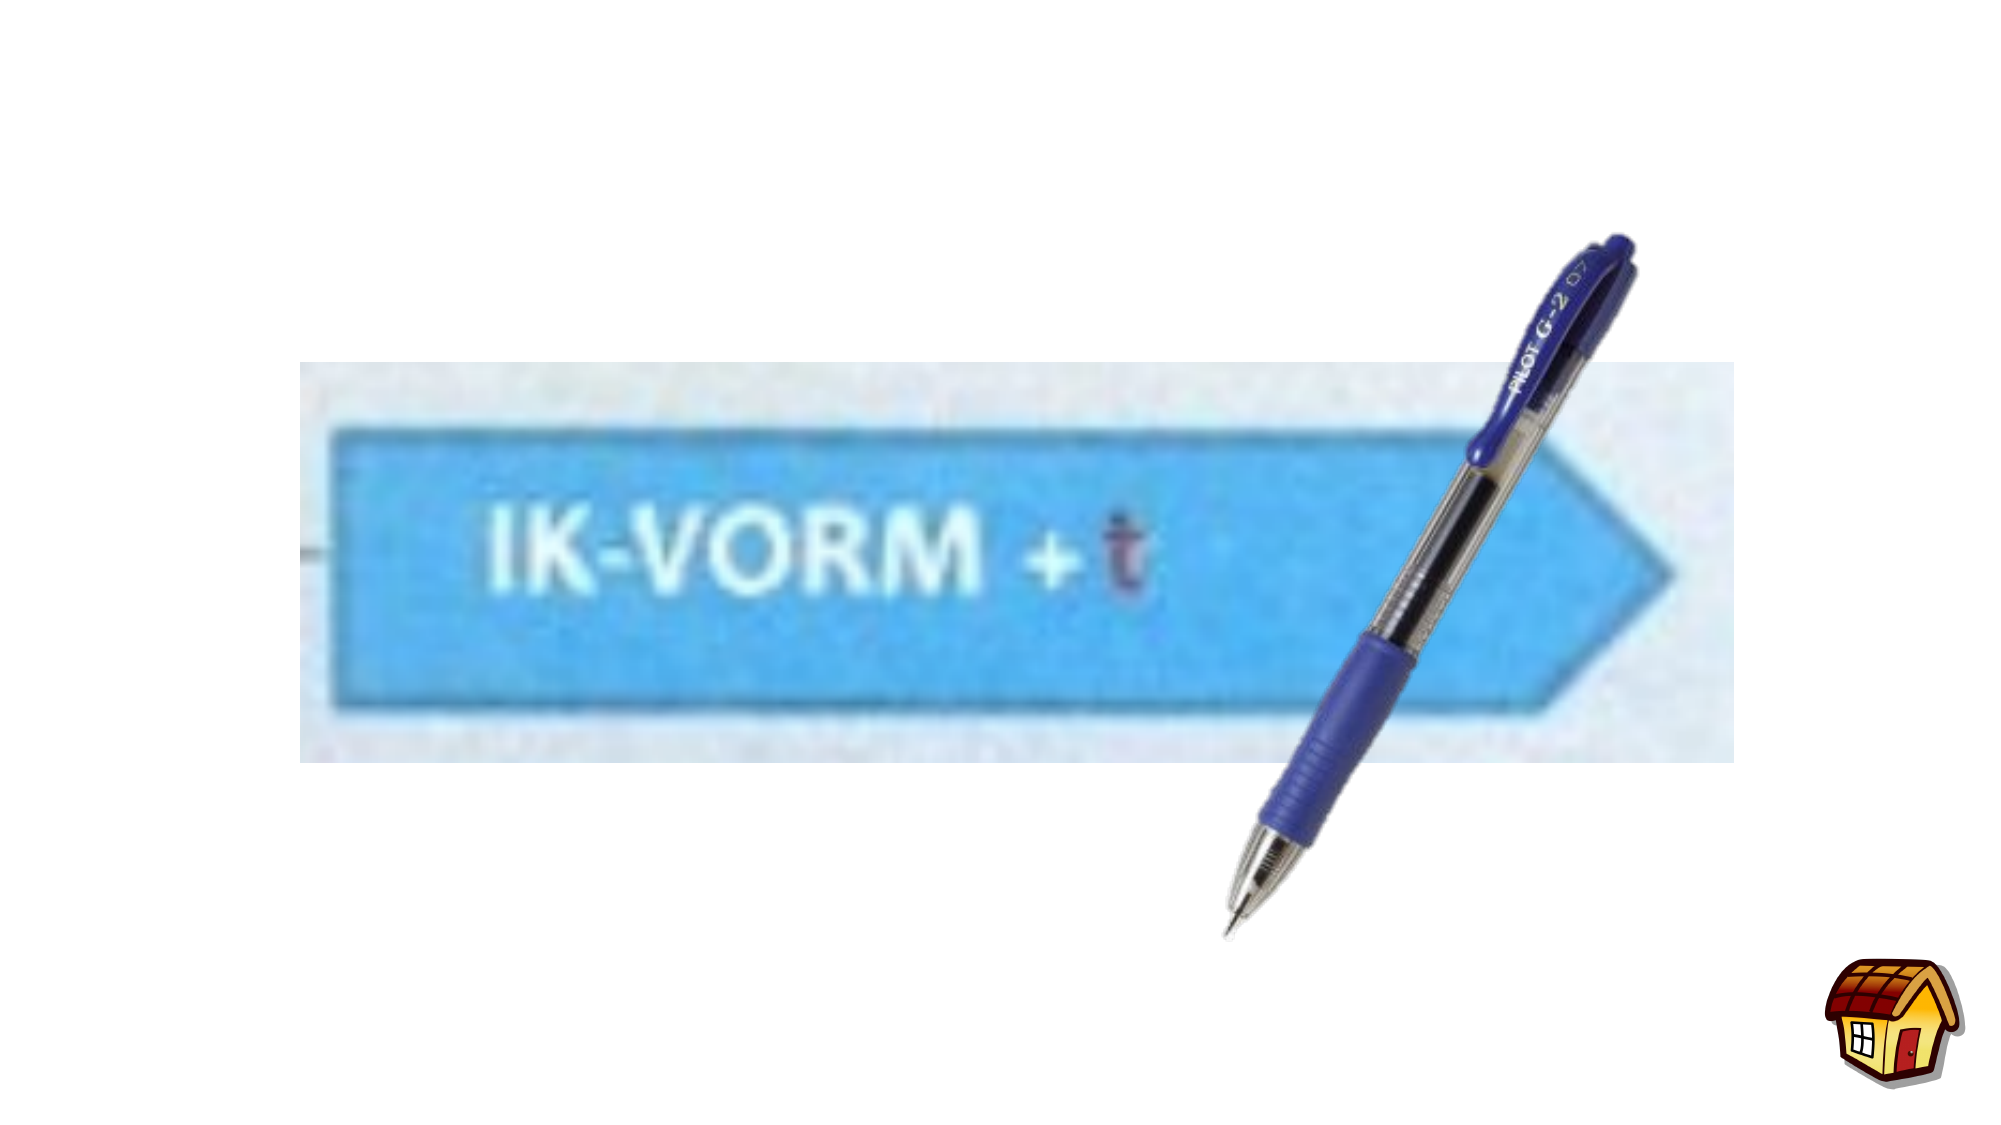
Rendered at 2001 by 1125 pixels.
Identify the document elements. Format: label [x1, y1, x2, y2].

picture [300, 172, 1975, 1101]
